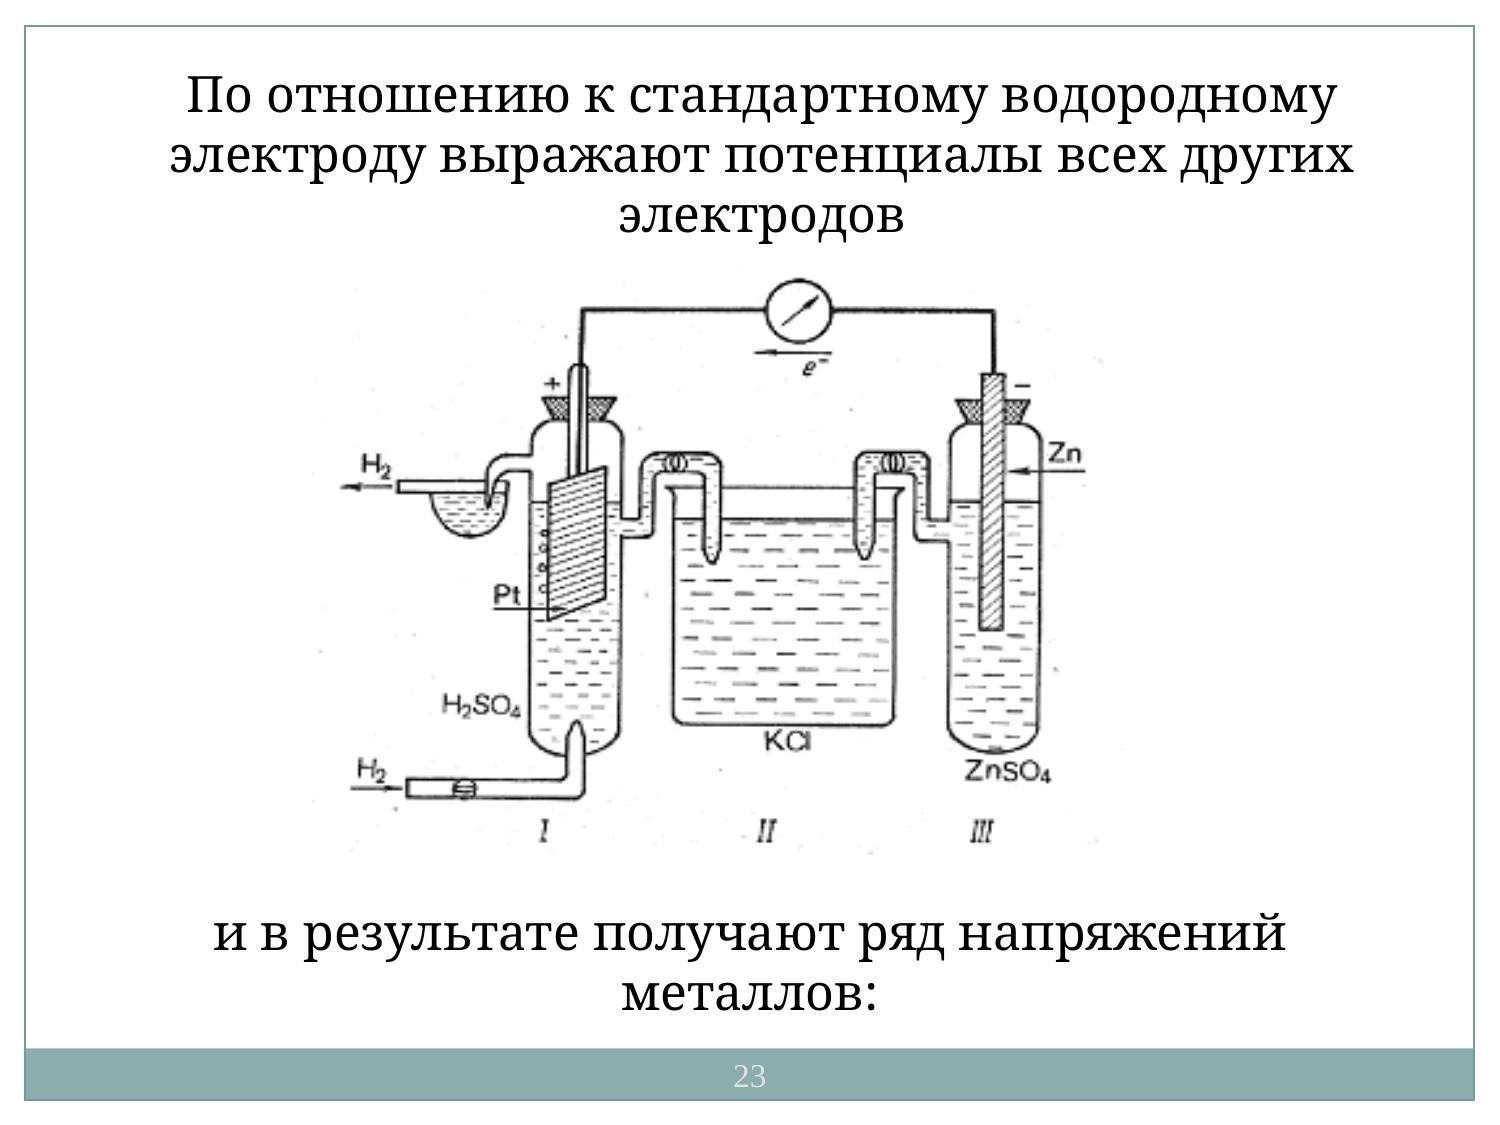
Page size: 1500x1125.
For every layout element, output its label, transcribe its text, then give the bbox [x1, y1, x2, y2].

picture [312, 266, 1128, 855]
text_box По отношению к стандартному водородному электроду выражают потенциалы всех других электродов [112, 54, 1412, 243]
text_box и в результате получают ряд напряжений металлов: [100, 893, 1400, 1000]
slide_number 23 [699, 1037, 800, 1110]
